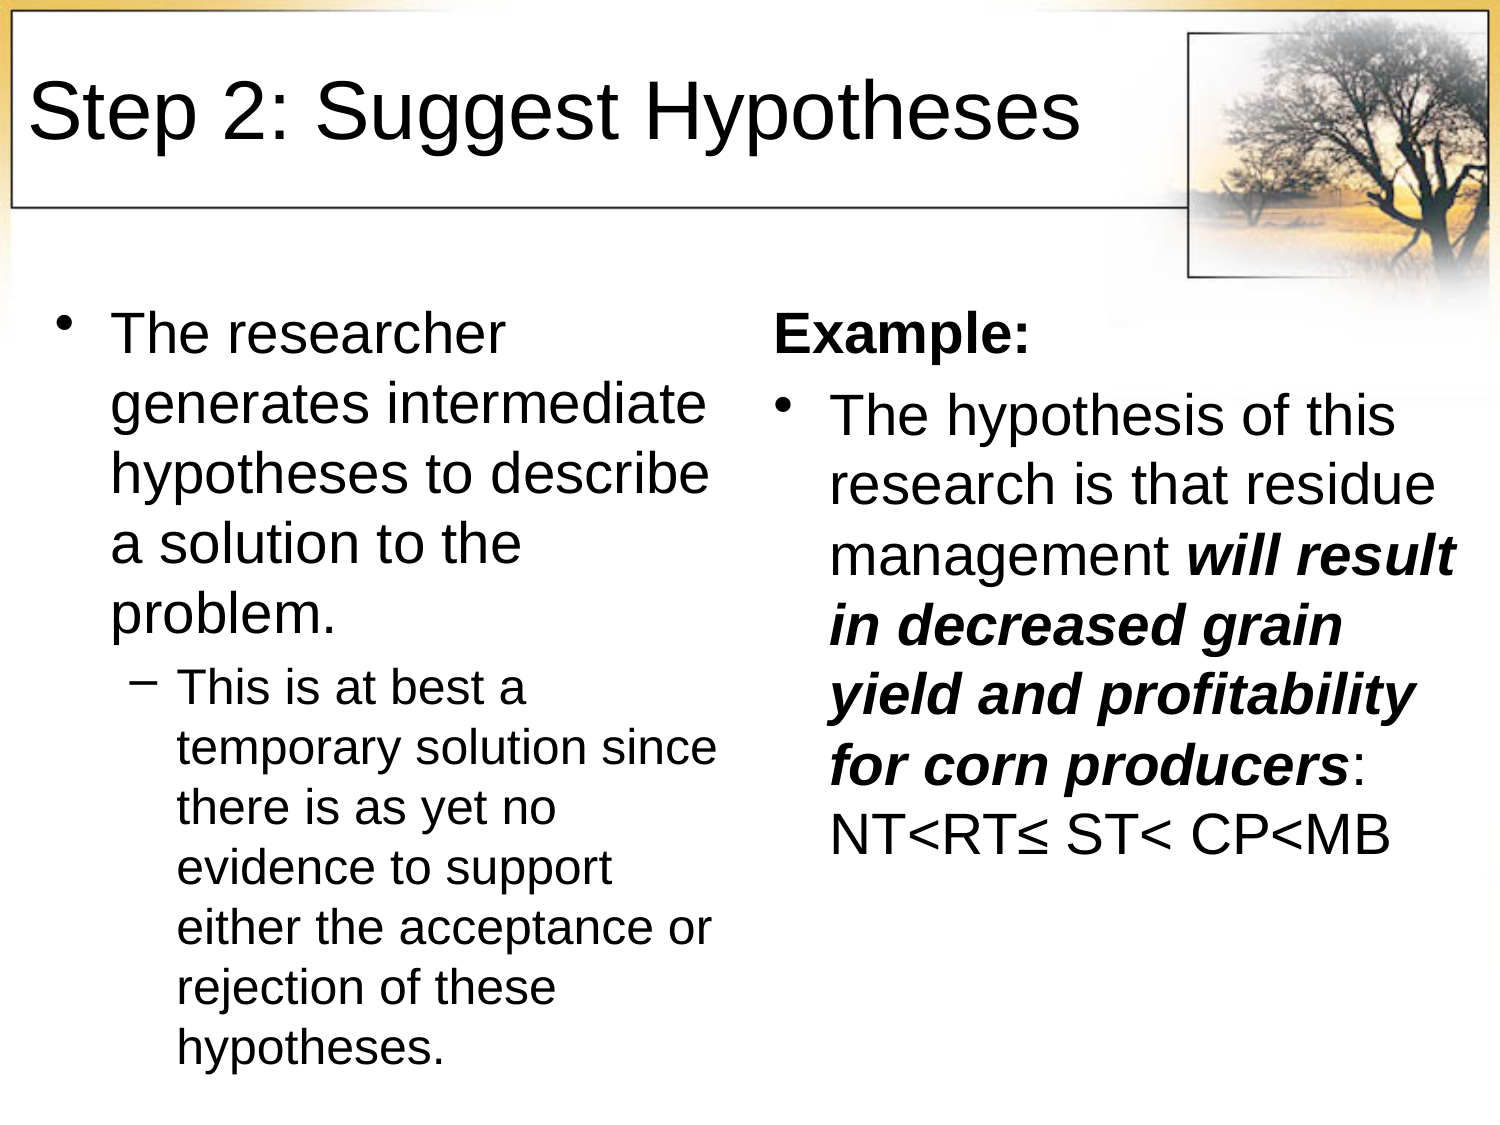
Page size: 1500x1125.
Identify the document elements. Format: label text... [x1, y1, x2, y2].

list Example: The hypothesis of this research is that residue management will result in decreased grain yield and profitability for corn producers: NT<RT≤ ST< CP<MB [758, 287, 1472, 1001]
list The researcher generates intermediate hypotheses to describe a solution to the problem. This is at best a temporary solution since there is as yet no evidence to support either the acceptance or rejection of these hypotheses. [39, 287, 734, 1001]
picture [0, 0, 1500, 1125]
title Step 2: Suggest Hypotheses [12, 12, 1188, 201]
